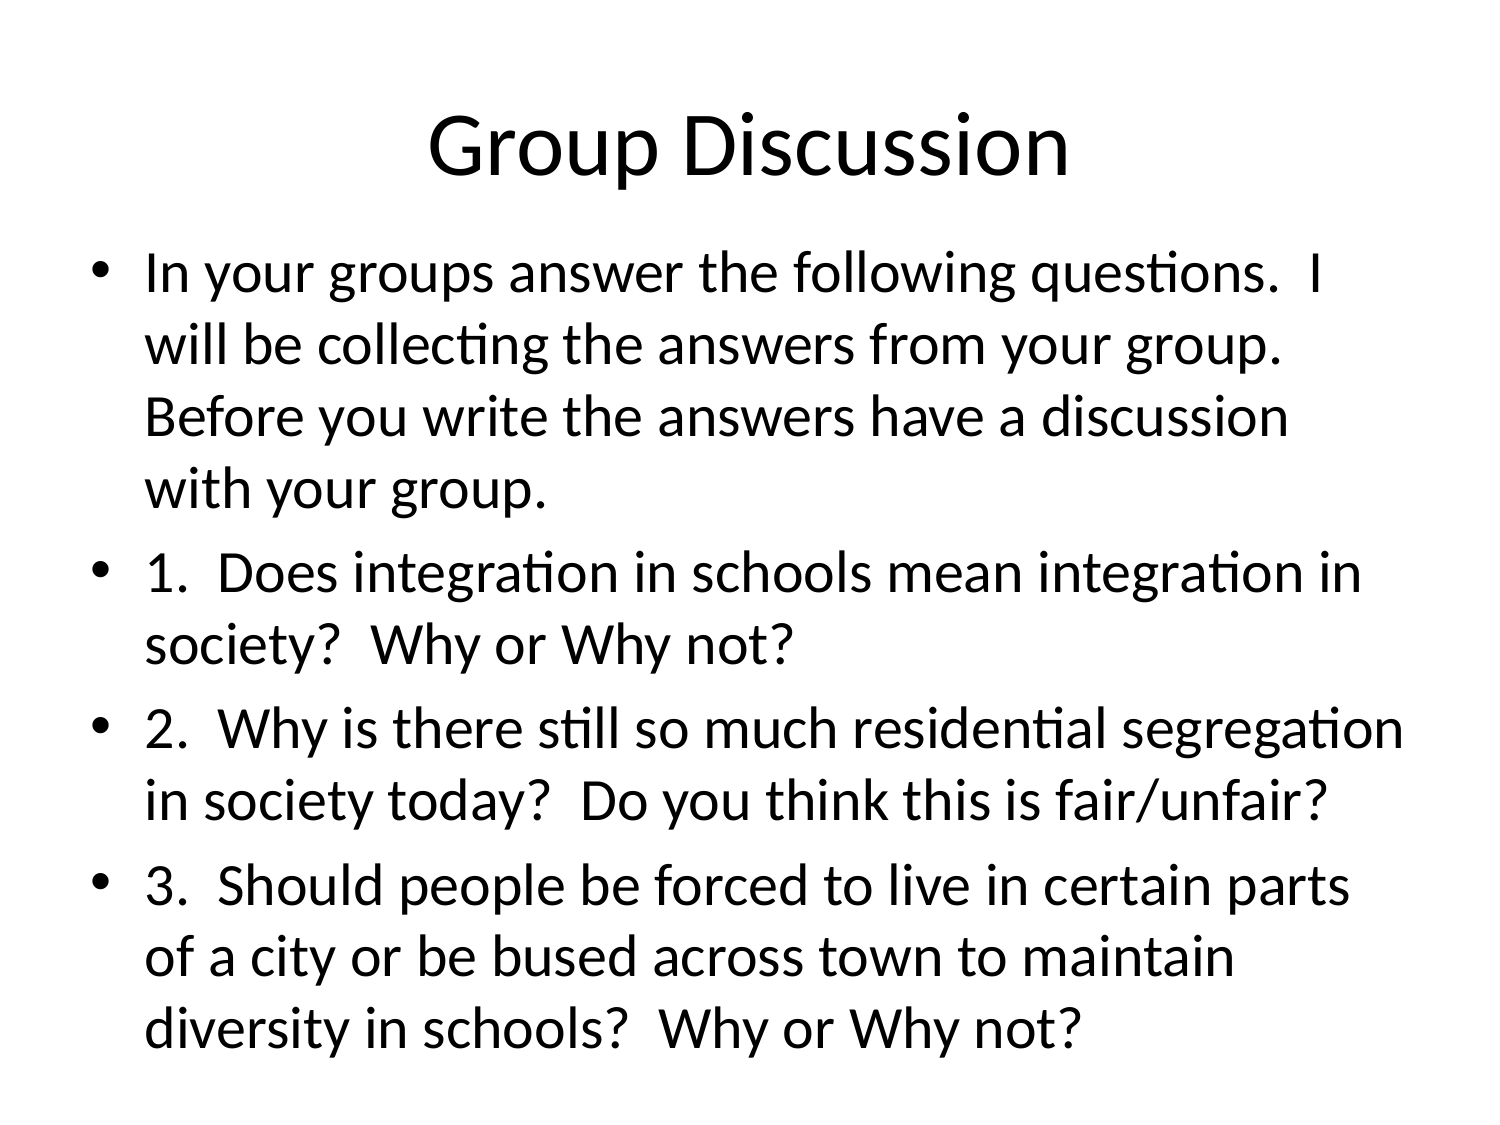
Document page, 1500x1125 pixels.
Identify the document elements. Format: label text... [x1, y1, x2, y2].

list In your groups answer the following questions. I will be collecting the answers from your group. Before you write the answers have a discussion with your group. 1. Does integration in schools mean integration in society? Why or Why not? 2. Why is there still so much residential segregation in society today? Do you think this is fair/unfair? 3. Should people be forced to live in certain parts of a city or be bused across town to maintain diversity in schools? Why or Why not? [75, 224, 1425, 1125]
title Group Discussion [75, 45, 1425, 224]
